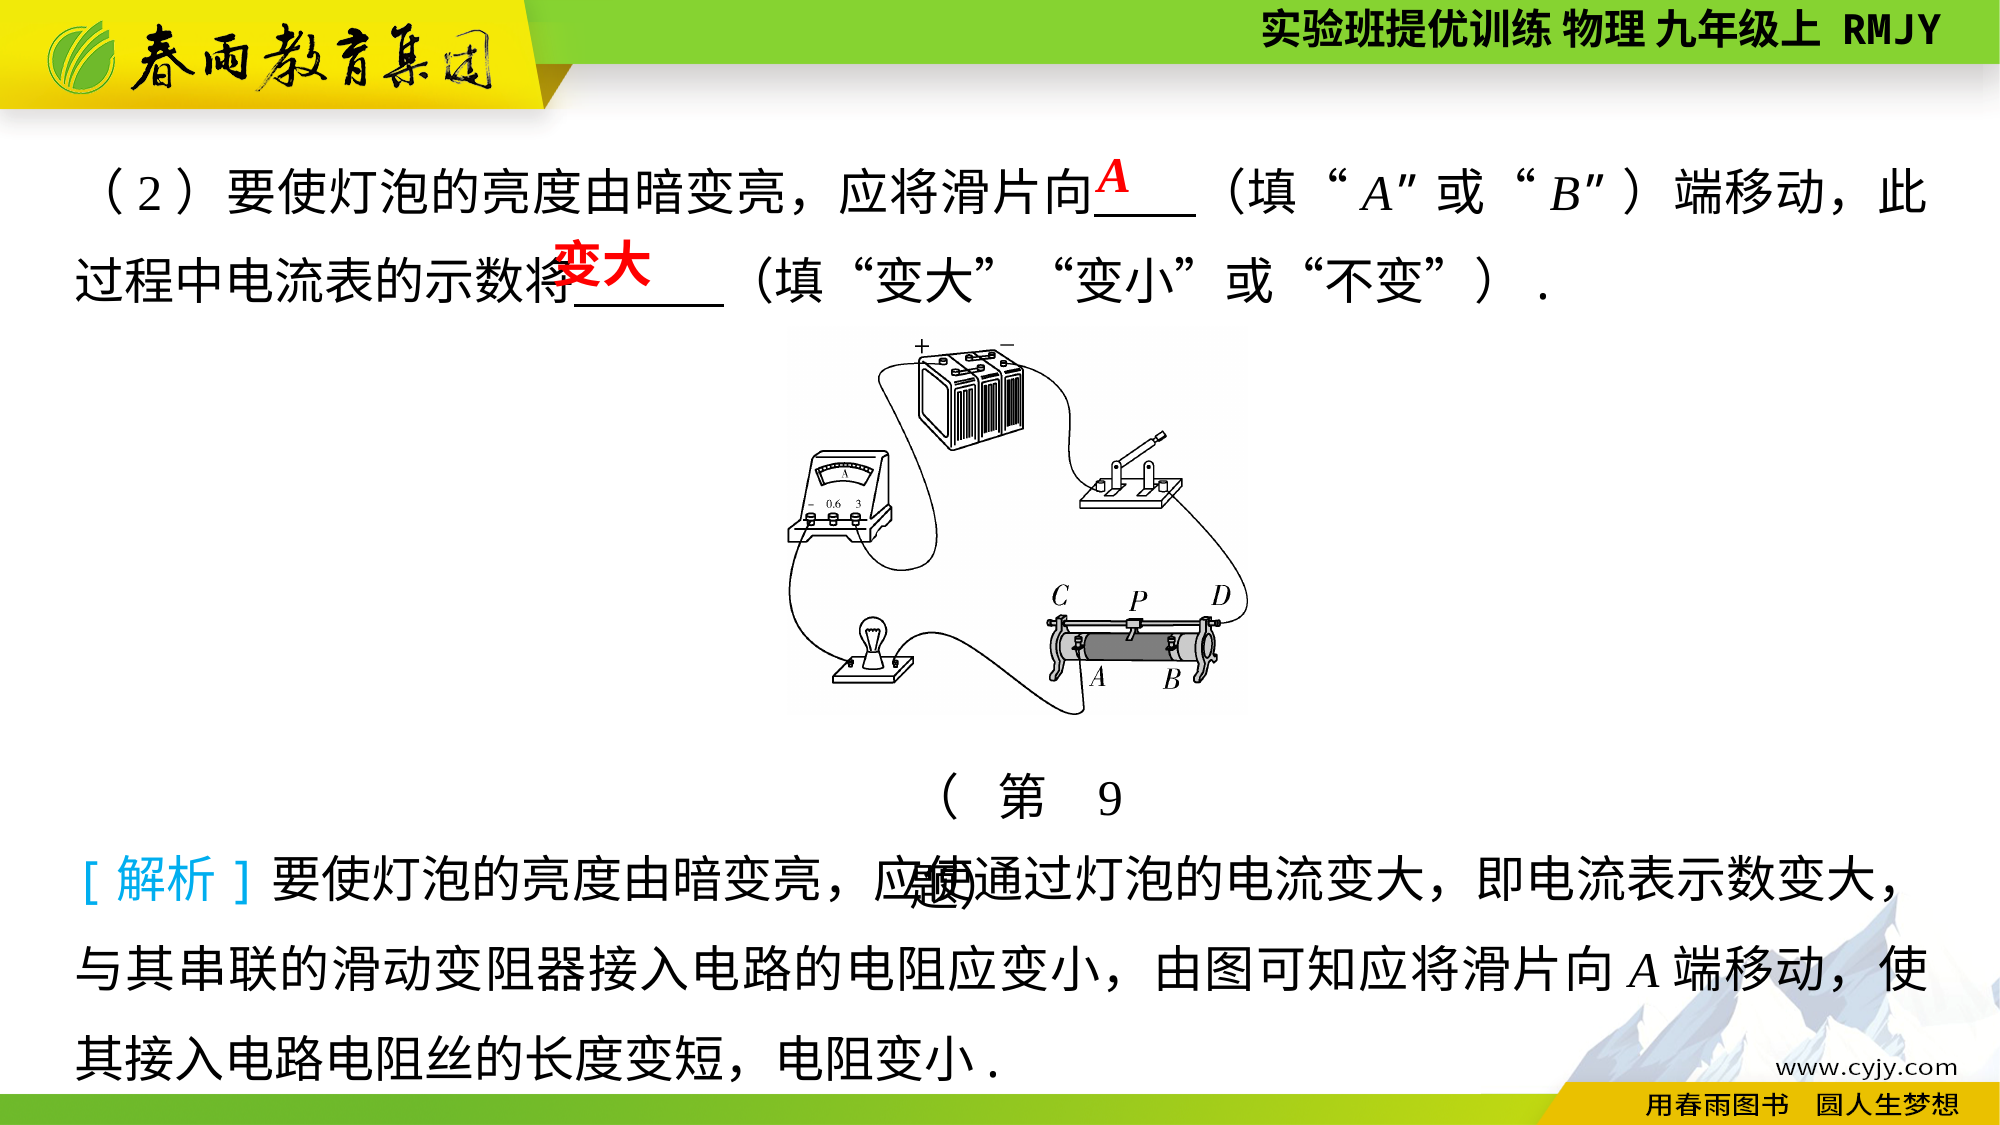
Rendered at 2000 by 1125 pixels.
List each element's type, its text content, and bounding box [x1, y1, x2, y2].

picture [0, 0, 2000, 1125]
text_box 变大 [537, 224, 668, 300]
list （2）要使灯泡的亮度由暗变亮，应将滑片向 （填“A”或“B”）端移动，此过程中电流表的示数将 （填“变大”“变小”或“不变”）. [59, 122, 1944, 320]
text_box [解析]要使灯泡的亮度由暗变亮，应使通过灯泡的电流变大，即电流表示数变大，与其串联的滑动变阻器接入电路的电阻应变小，由图可知应将滑片向A端移动，使其接入电路电阻丝的长度变短，电阻变小. [59, 810, 1944, 1096]
text_box A [1083, 135, 1146, 210]
text_box （第9题） [894, 727, 1150, 810]
